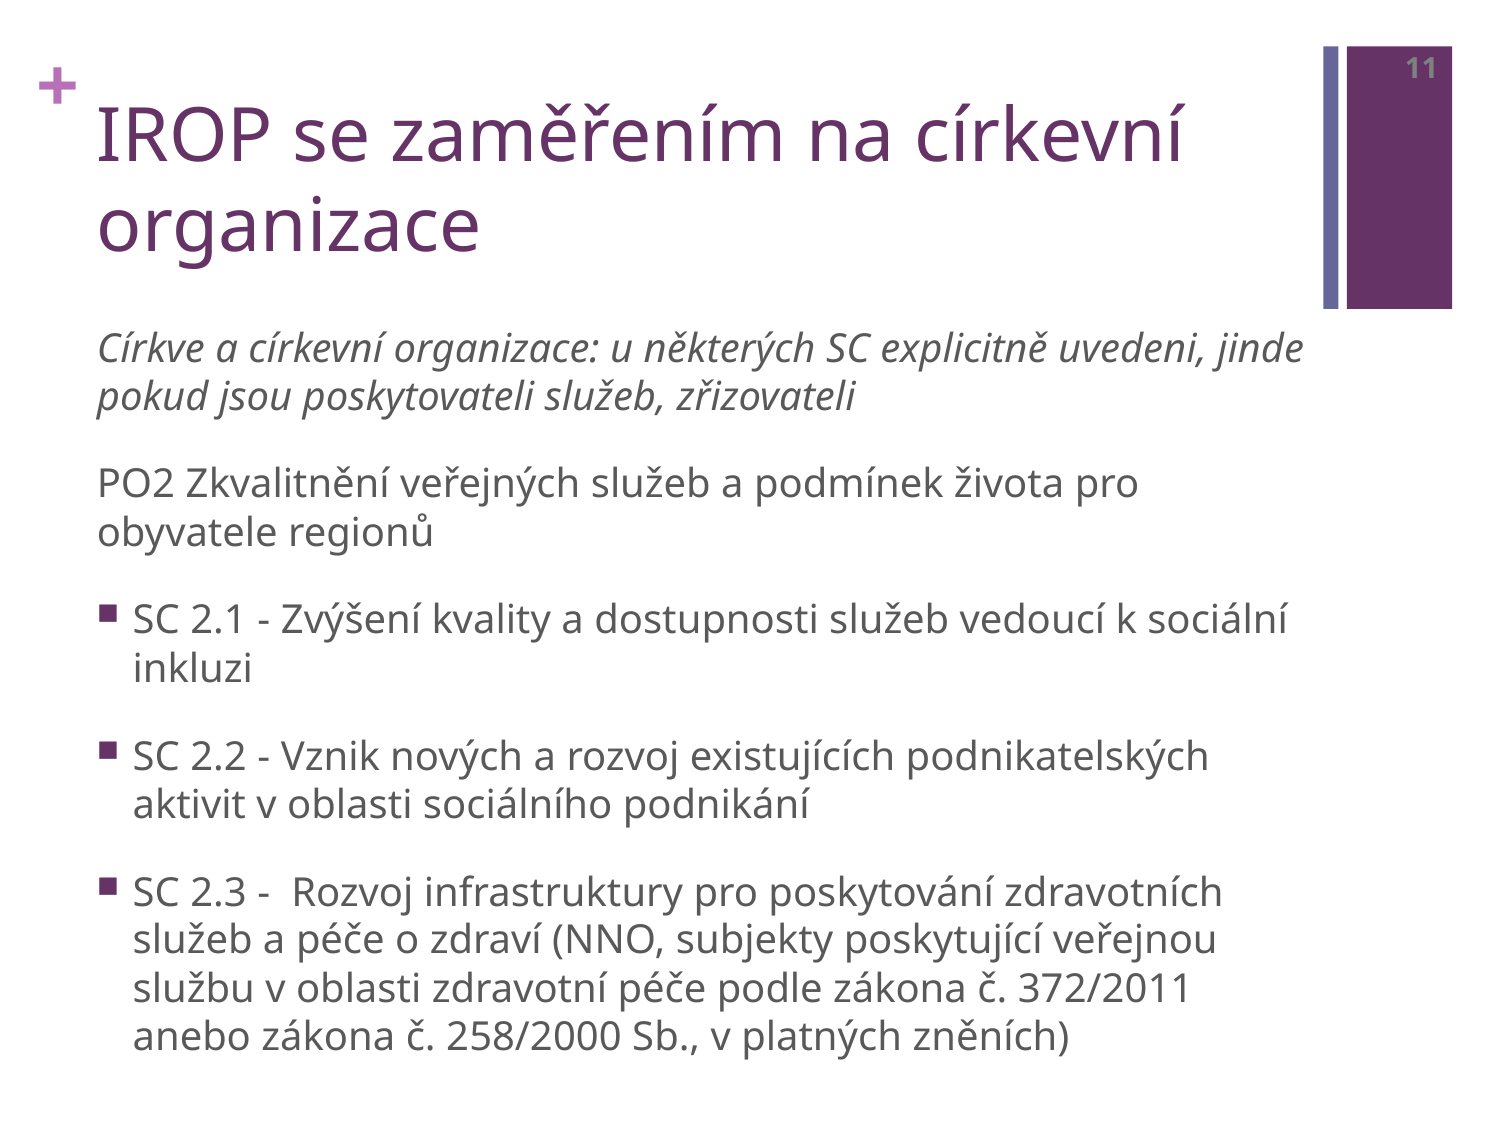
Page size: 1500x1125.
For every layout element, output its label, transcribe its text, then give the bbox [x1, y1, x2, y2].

title IROP se zaměřením na církevní organizace [81, 79, 1322, 263]
list Církve a církevní organizace: u některých SC explicitně uvedeni, jinde pokud jsou poskytovateli služeb, zřizovateli PO2 Zkvalitnění veřejných služeb a podmínek života pro obyvatele regionů SC 2.1 - Zvýšení kvality a dostupnosti služeb vedoucí k sociální inkluzi SC 2.2 - Vznik nových a rozvoj existujících podnikatelských aktivit v oblasti sociálního podnikání SC 2.3 - Rozvoj infrastruktury pro poskytování zdravotních služeb a péče o zdraví (NNO, subjekty poskytující veřejnou službu v oblasti zdravotní péče podle zákona č. 372/2011 anebo zákona č. 258/2000 Sb., v platných zněních) [81, 314, 1322, 1071]
slide_number 11 [1362, 39, 1454, 100]
